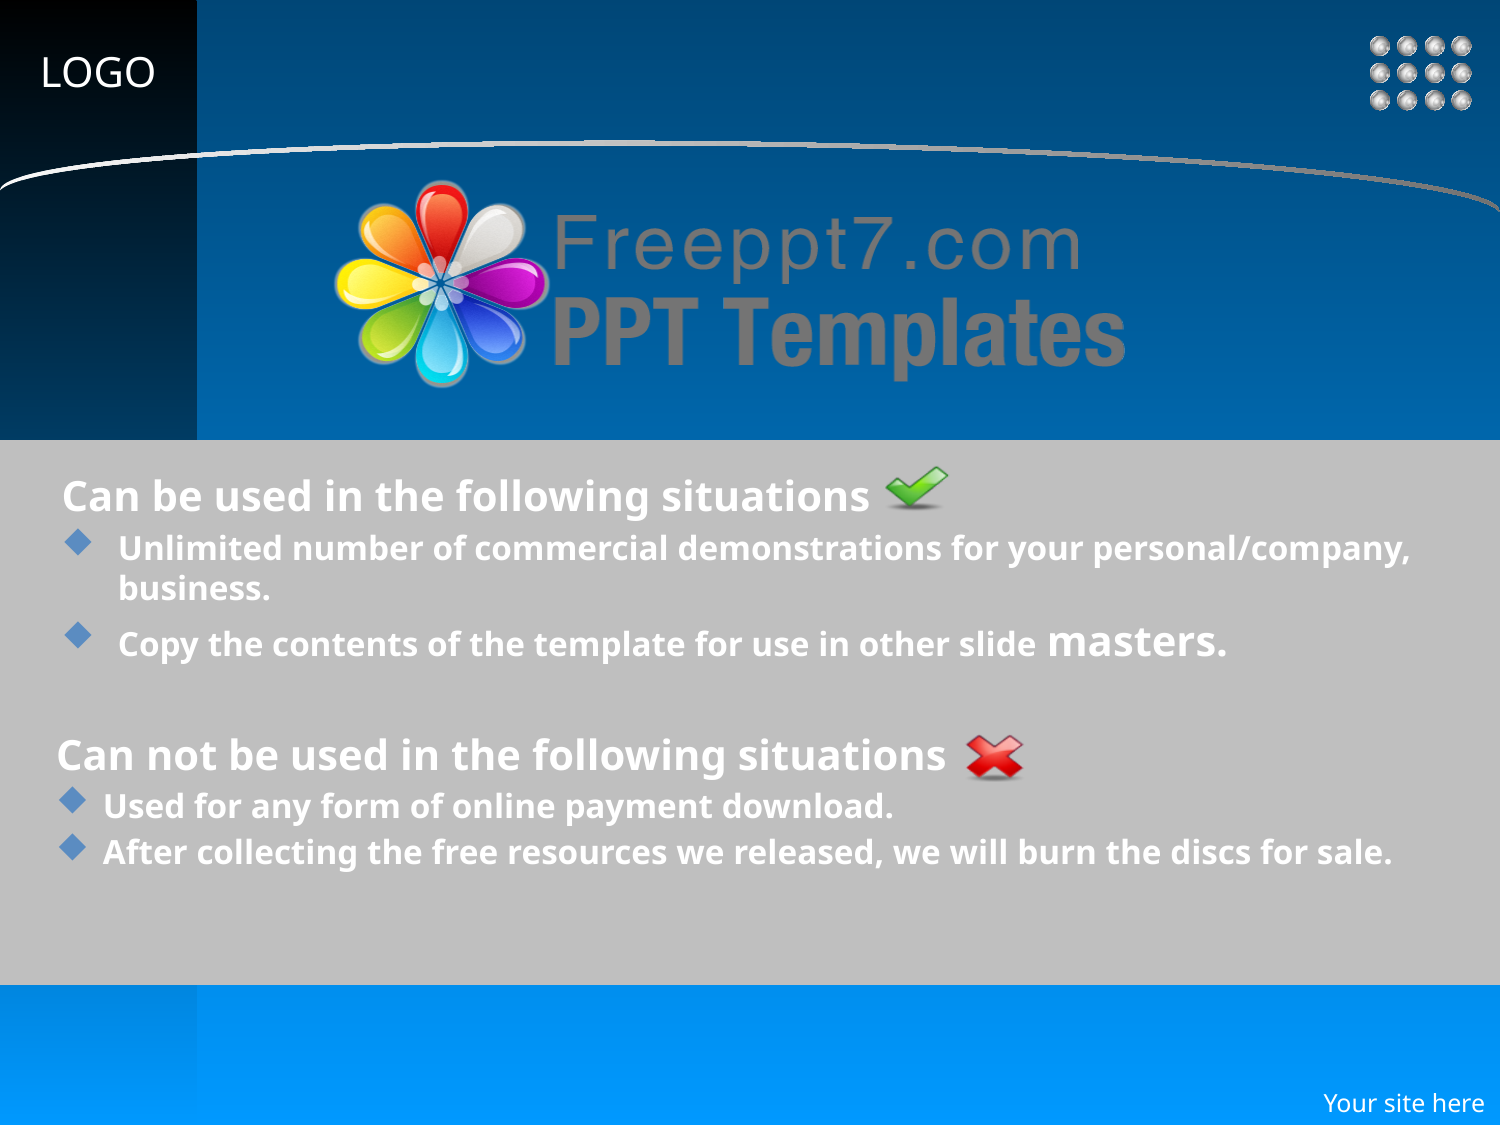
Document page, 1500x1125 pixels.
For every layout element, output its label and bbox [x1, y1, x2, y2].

picture [327, 177, 1251, 391]
text_box [0, 440, 1500, 985]
